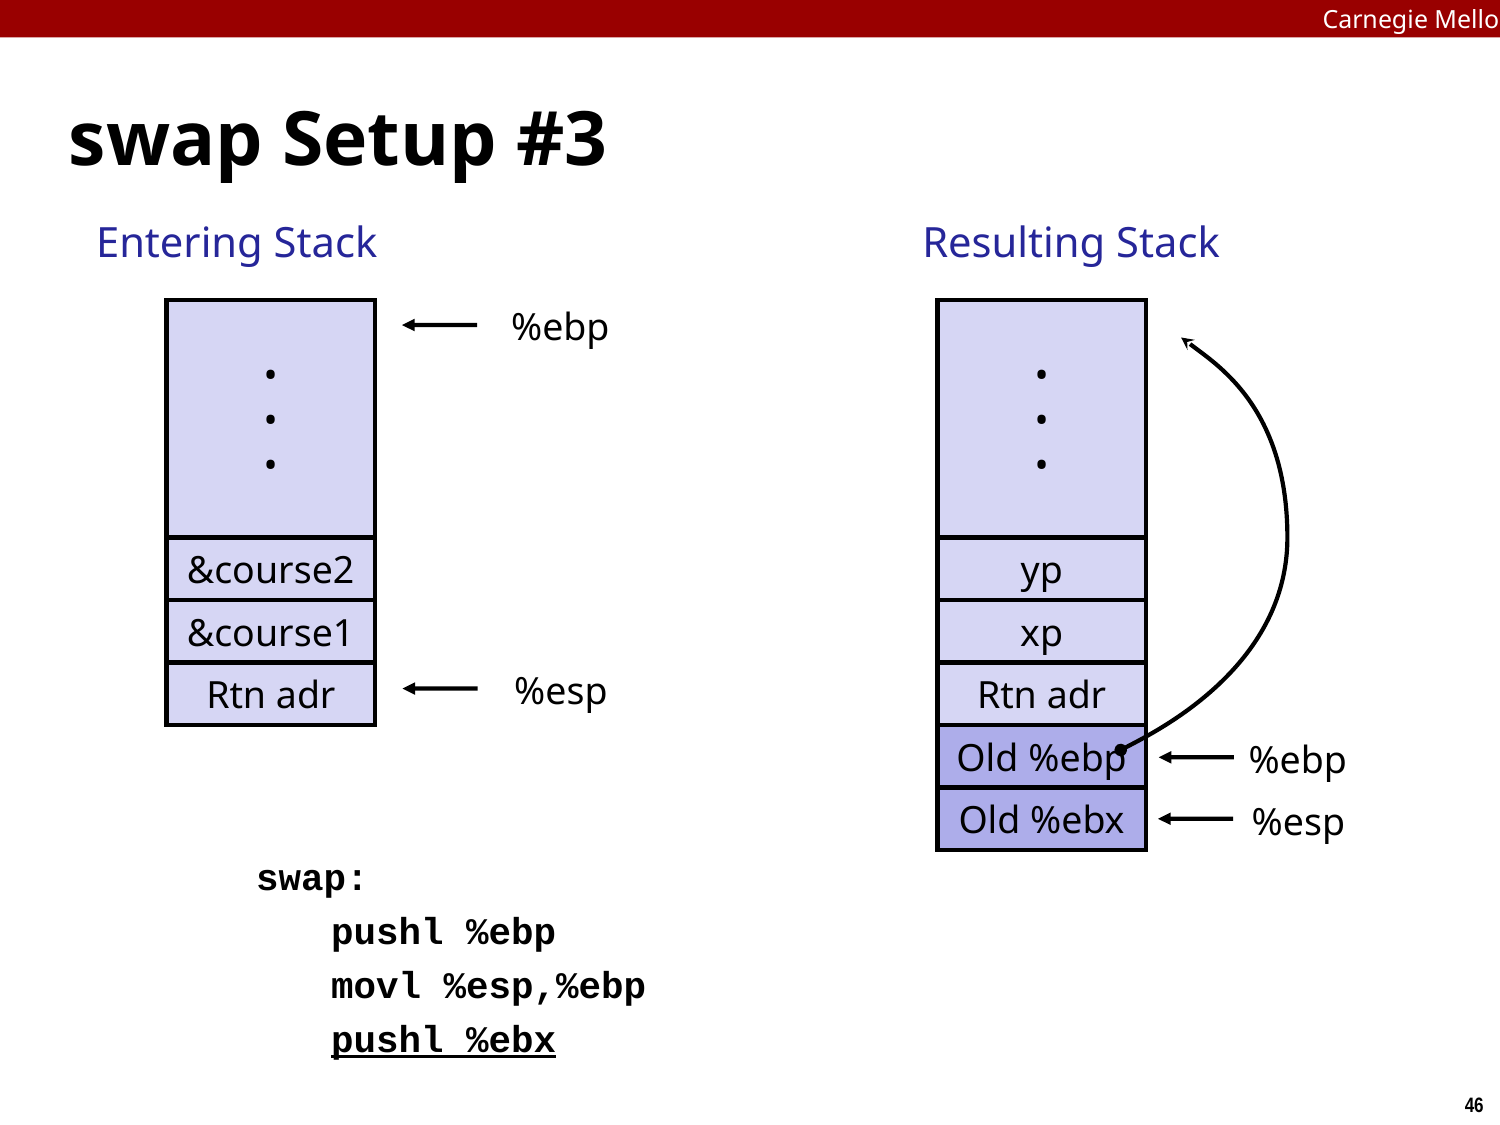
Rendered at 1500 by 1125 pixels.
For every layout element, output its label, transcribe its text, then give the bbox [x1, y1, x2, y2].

text_box Rtn adr [937, 662, 1133, 724]
text_box Entering Stack [89, 209, 384, 272]
text_box %ebp [1242, 730, 1354, 788]
text_box Old %ebp [937, 724, 1146, 787]
text_box %ebp [504, 296, 616, 355]
text_box [402, 318, 478, 332]
title swap Setup #3 [62, 41, 1438, 230]
text_box xp [937, 599, 1142, 662]
text_box Old %ebx [937, 787, 1146, 850]
text_box %esp [1245, 791, 1352, 850]
text_box Resulting Stack [902, 209, 1240, 272]
text_box [402, 682, 478, 695]
text_box • • • [166, 299, 375, 538]
text_box yp [937, 538, 1146, 599]
text_box Carnegie Mellon [1322, 3, 1500, 33]
text_box Rtn adr [166, 662, 375, 725]
text_box swap: pushl %ebp movl %esp,%ebp pushl %ebx [249, 837, 1077, 1025]
text_box [1158, 812, 1234, 826]
text_box %esp [507, 660, 614, 718]
text_box &course1 [166, 599, 375, 662]
text_box [1114, 337, 1288, 757]
text_box [0, 0, 1500, 38]
text_box • • • [937, 299, 1146, 538]
text_box &course2 [166, 538, 375, 599]
text_box [1158, 751, 1234, 764]
